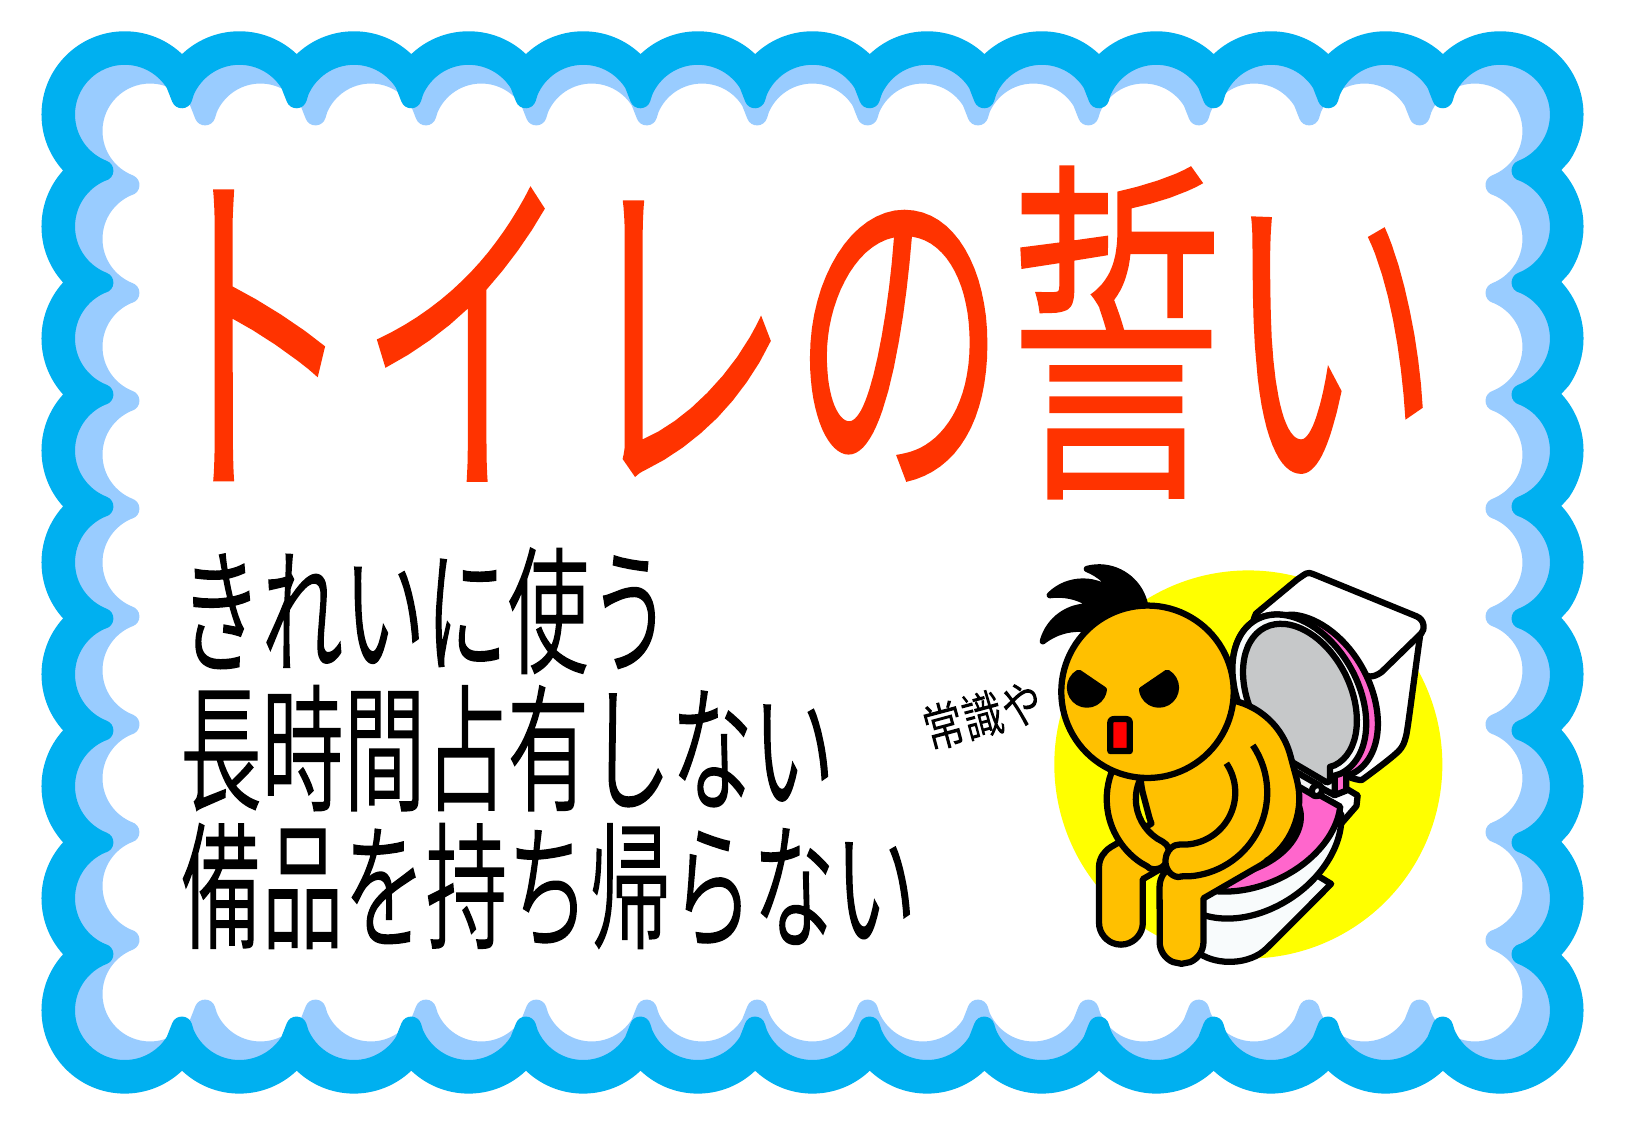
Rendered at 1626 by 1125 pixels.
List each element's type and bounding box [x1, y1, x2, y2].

text_box [1103, 58, 1210, 118]
text_box [1045, 568, 1443, 959]
text_box [527, 58, 1098, 118]
text_box [1103, 1007, 1210, 1067]
text_box [414, 58, 520, 118]
text_box [414, 1007, 520, 1067]
text_box [49, 39, 1576, 1086]
text_box [1456, 59, 1548, 1066]
text_box [1221, 1007, 1323, 1067]
text_box [77, 59, 169, 1066]
text_box [301, 1007, 404, 1067]
text_box [527, 1007, 1098, 1067]
text_box [187, 59, 286, 118]
text_box [1339, 1007, 1437, 1066]
text_box [301, 58, 404, 118]
text_box [1221, 58, 1323, 118]
text_box [1339, 59, 1437, 118]
text_box [187, 1007, 286, 1066]
